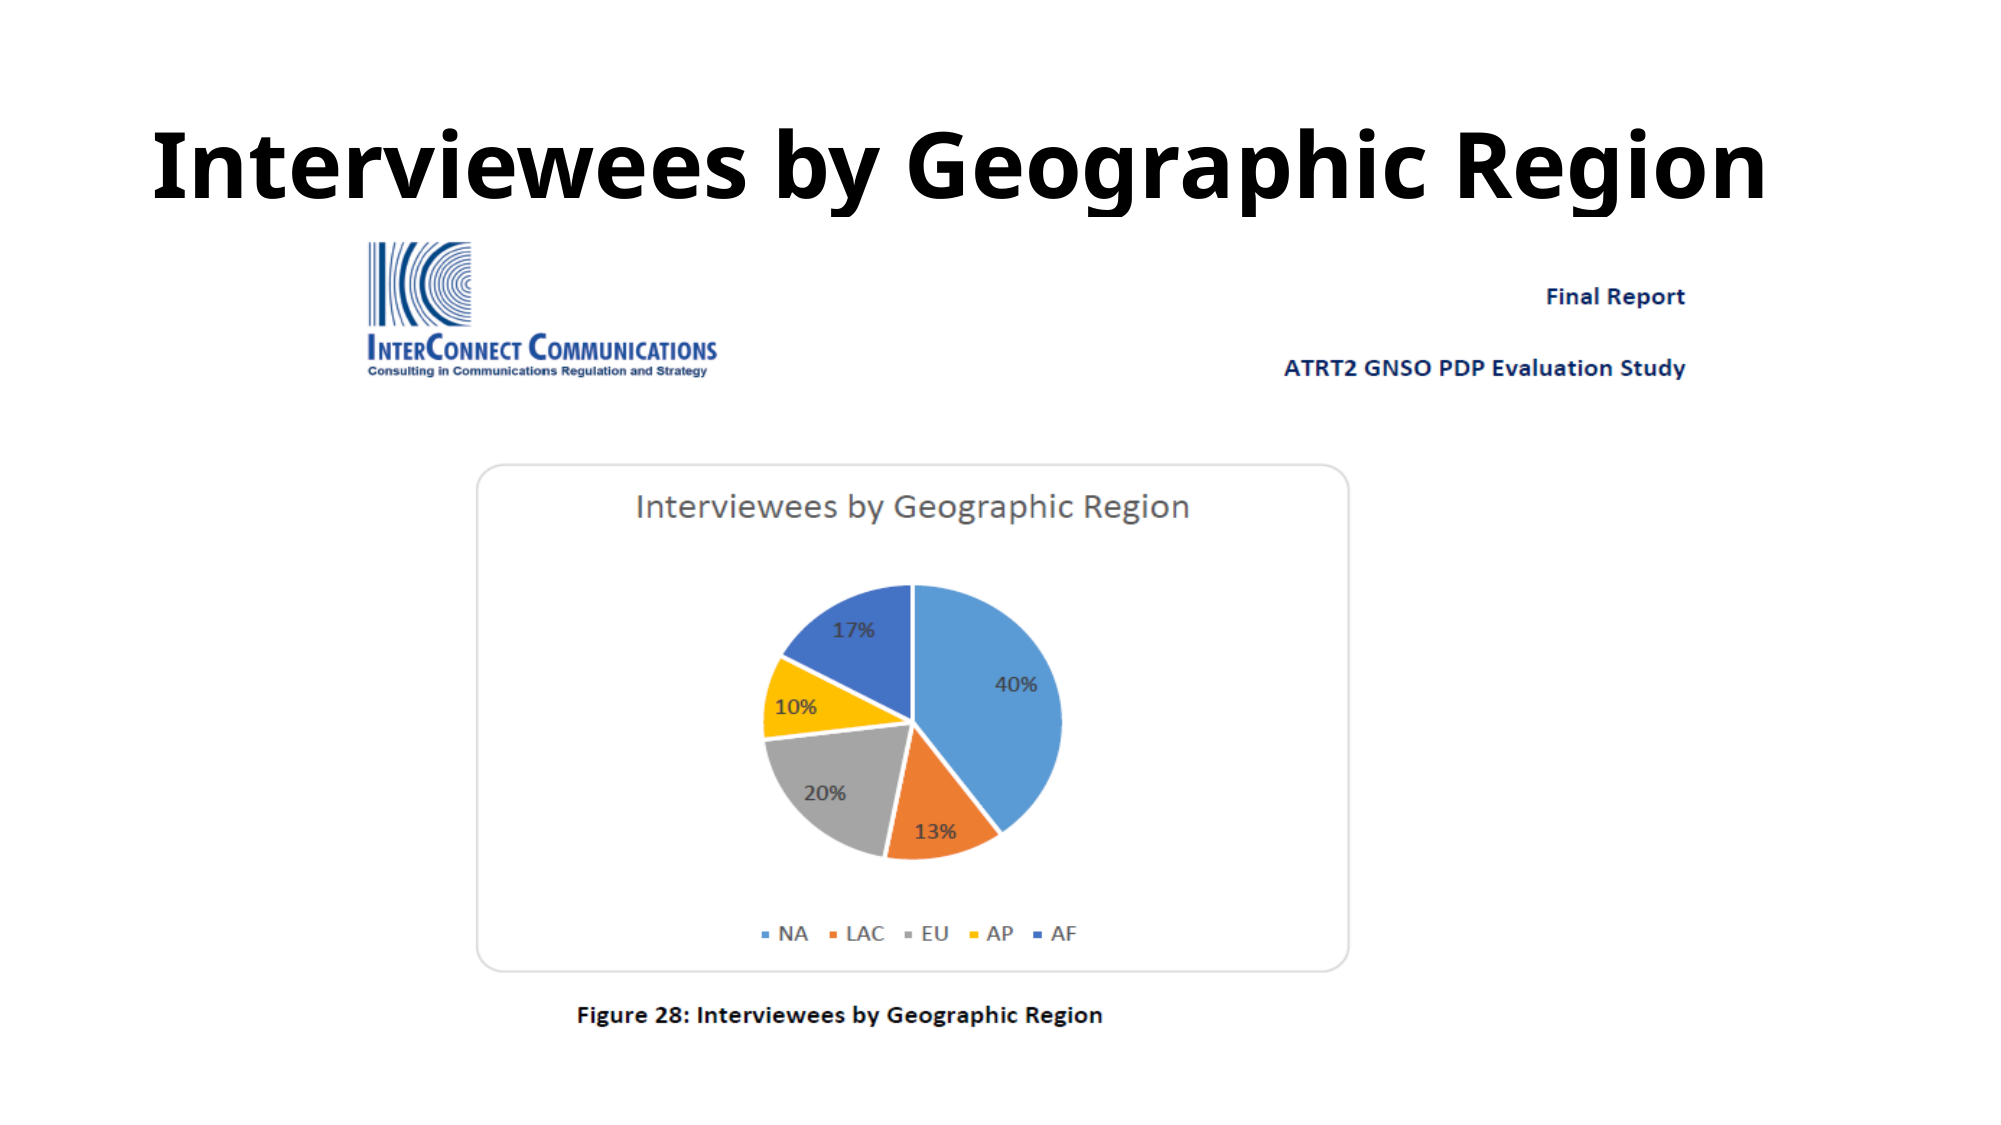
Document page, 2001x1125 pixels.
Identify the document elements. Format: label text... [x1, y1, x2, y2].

title Interviewees by Geographic Region [137, 59, 1863, 278]
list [290, 217, 1709, 1043]
